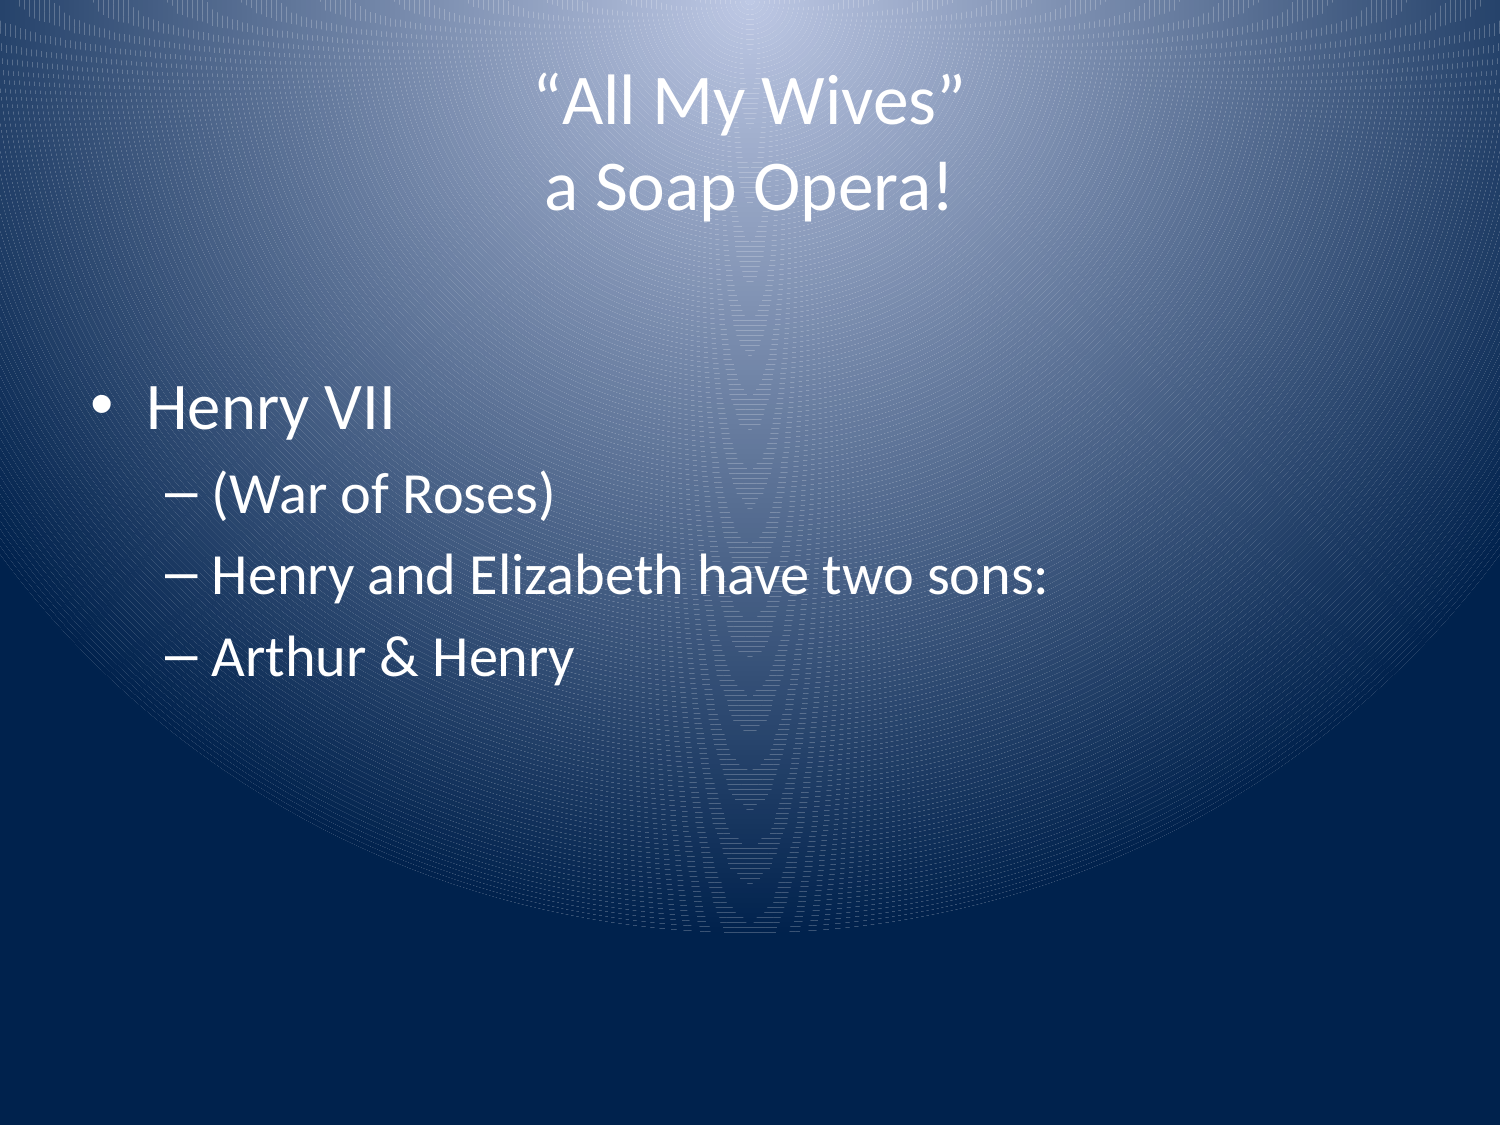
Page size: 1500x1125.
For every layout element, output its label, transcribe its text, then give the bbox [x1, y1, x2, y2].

list Henry VII (War of Roses) Henry and Elizabeth have two sons: Arthur & Henry [75, 262, 1425, 1005]
title “All My Wives” a Soap Opera! [75, 45, 1425, 233]
